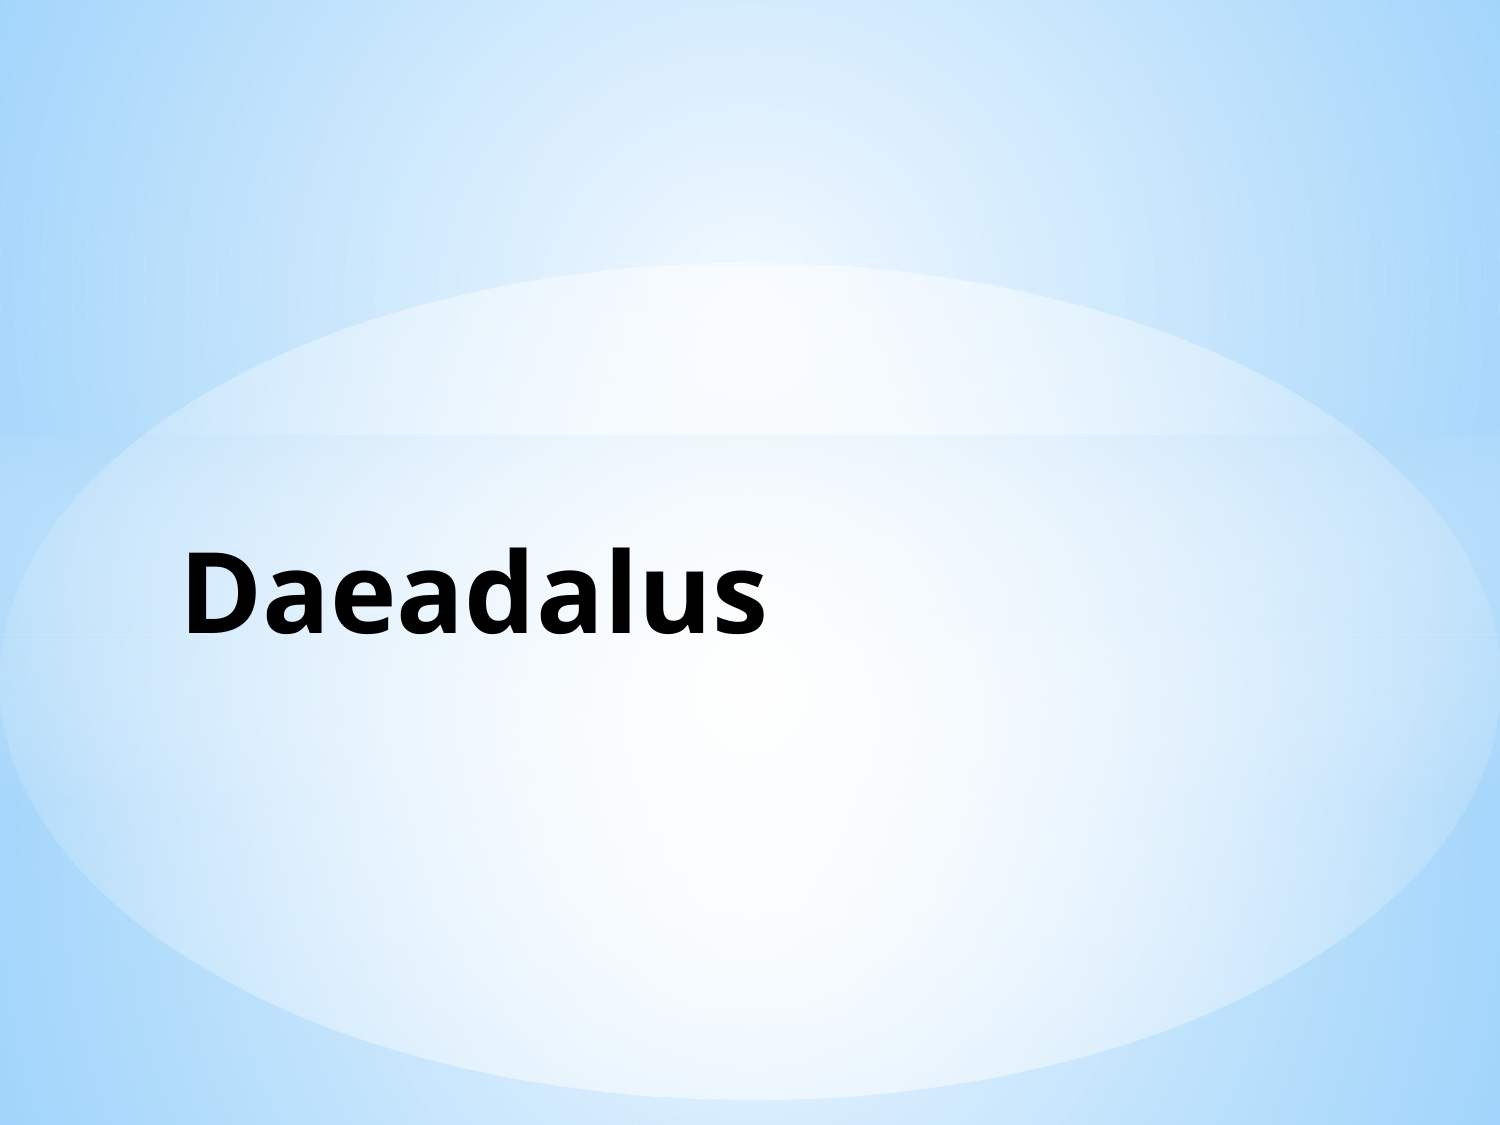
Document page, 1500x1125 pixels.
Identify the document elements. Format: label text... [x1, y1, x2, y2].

title Daeadalus [134, 513, 1312, 808]
